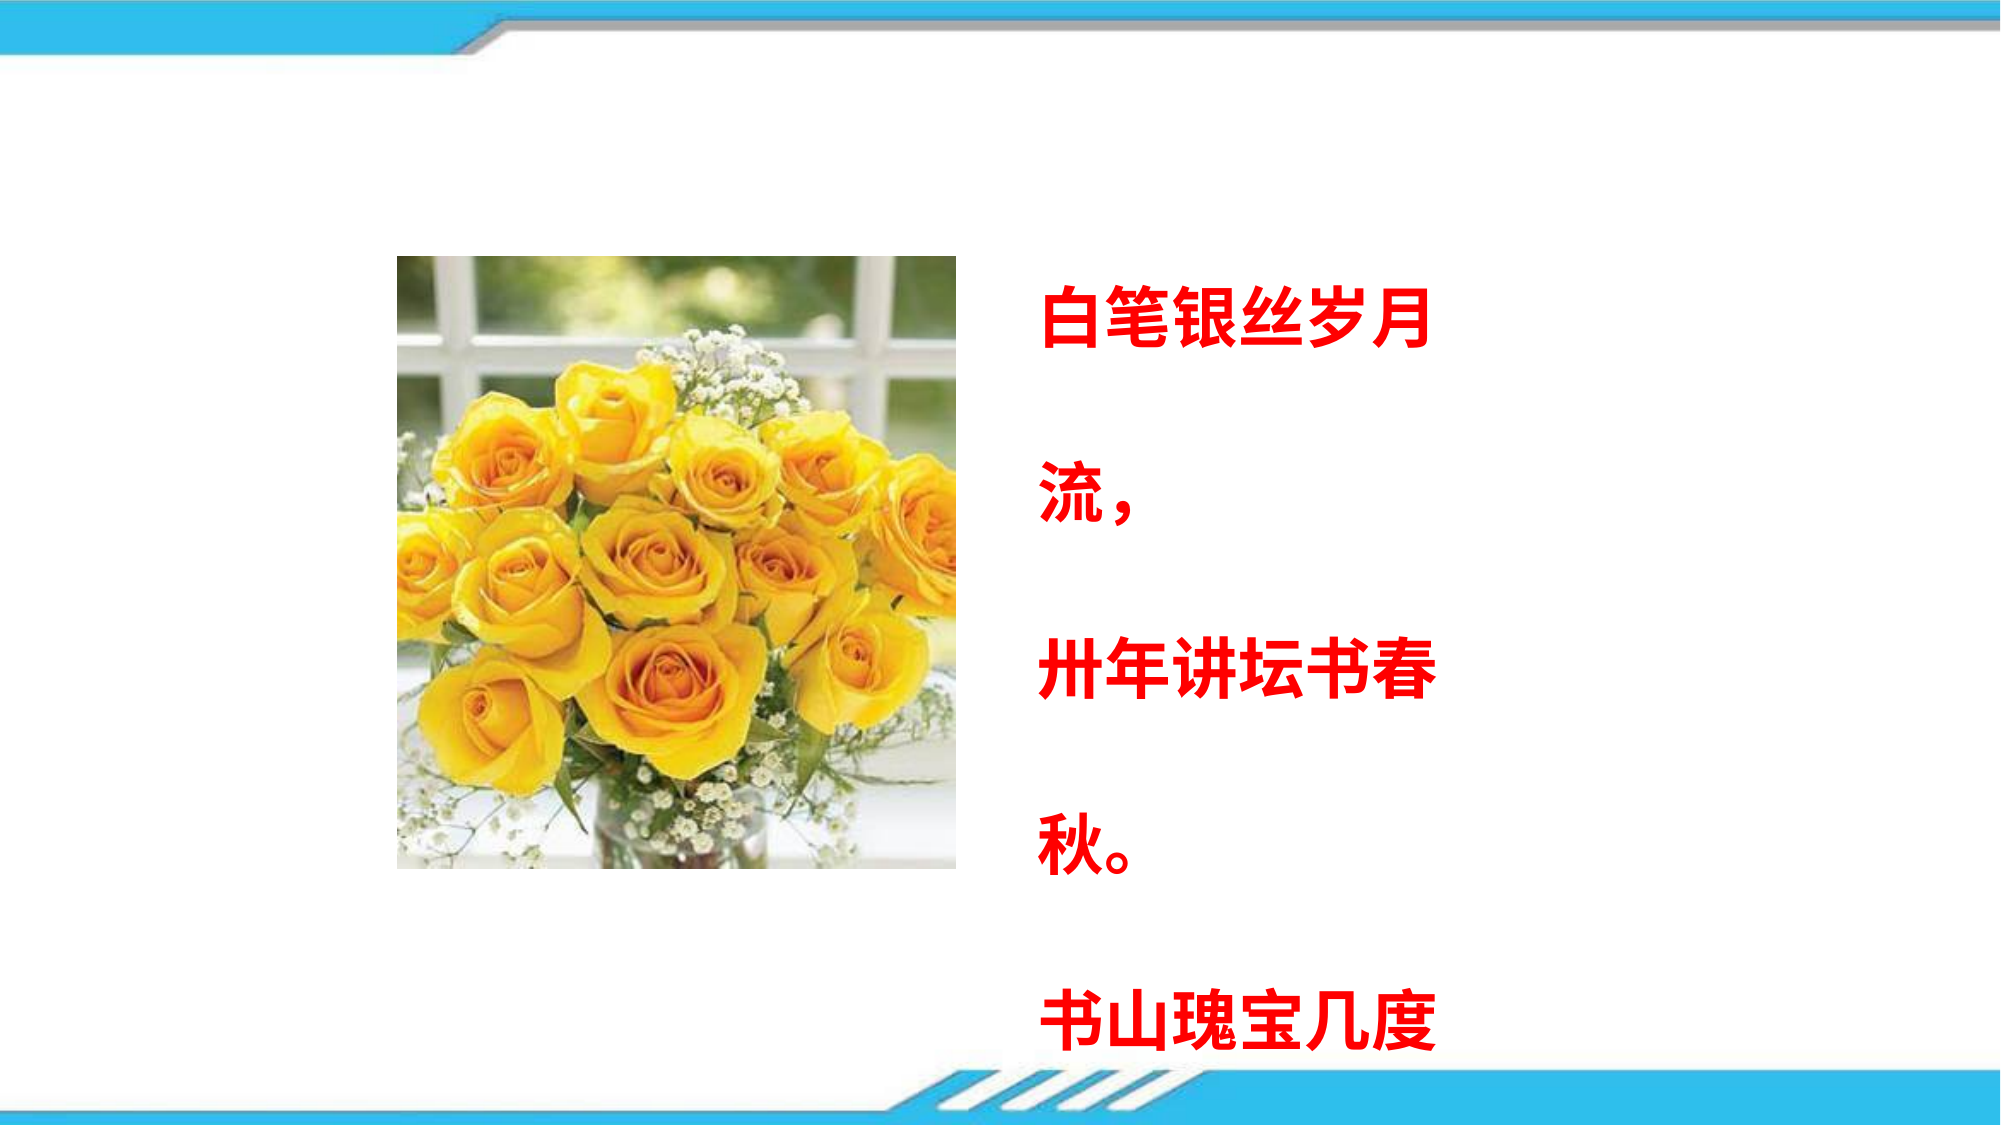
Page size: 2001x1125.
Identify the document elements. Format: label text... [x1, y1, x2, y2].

text_box 白笔银丝岁月流， 卅年讲坛书春秋。 书山瑰宝几度觅， 学海骊珠执着求。 [1023, 172, 1587, 1125]
picture [0, 0, 2001, 1125]
